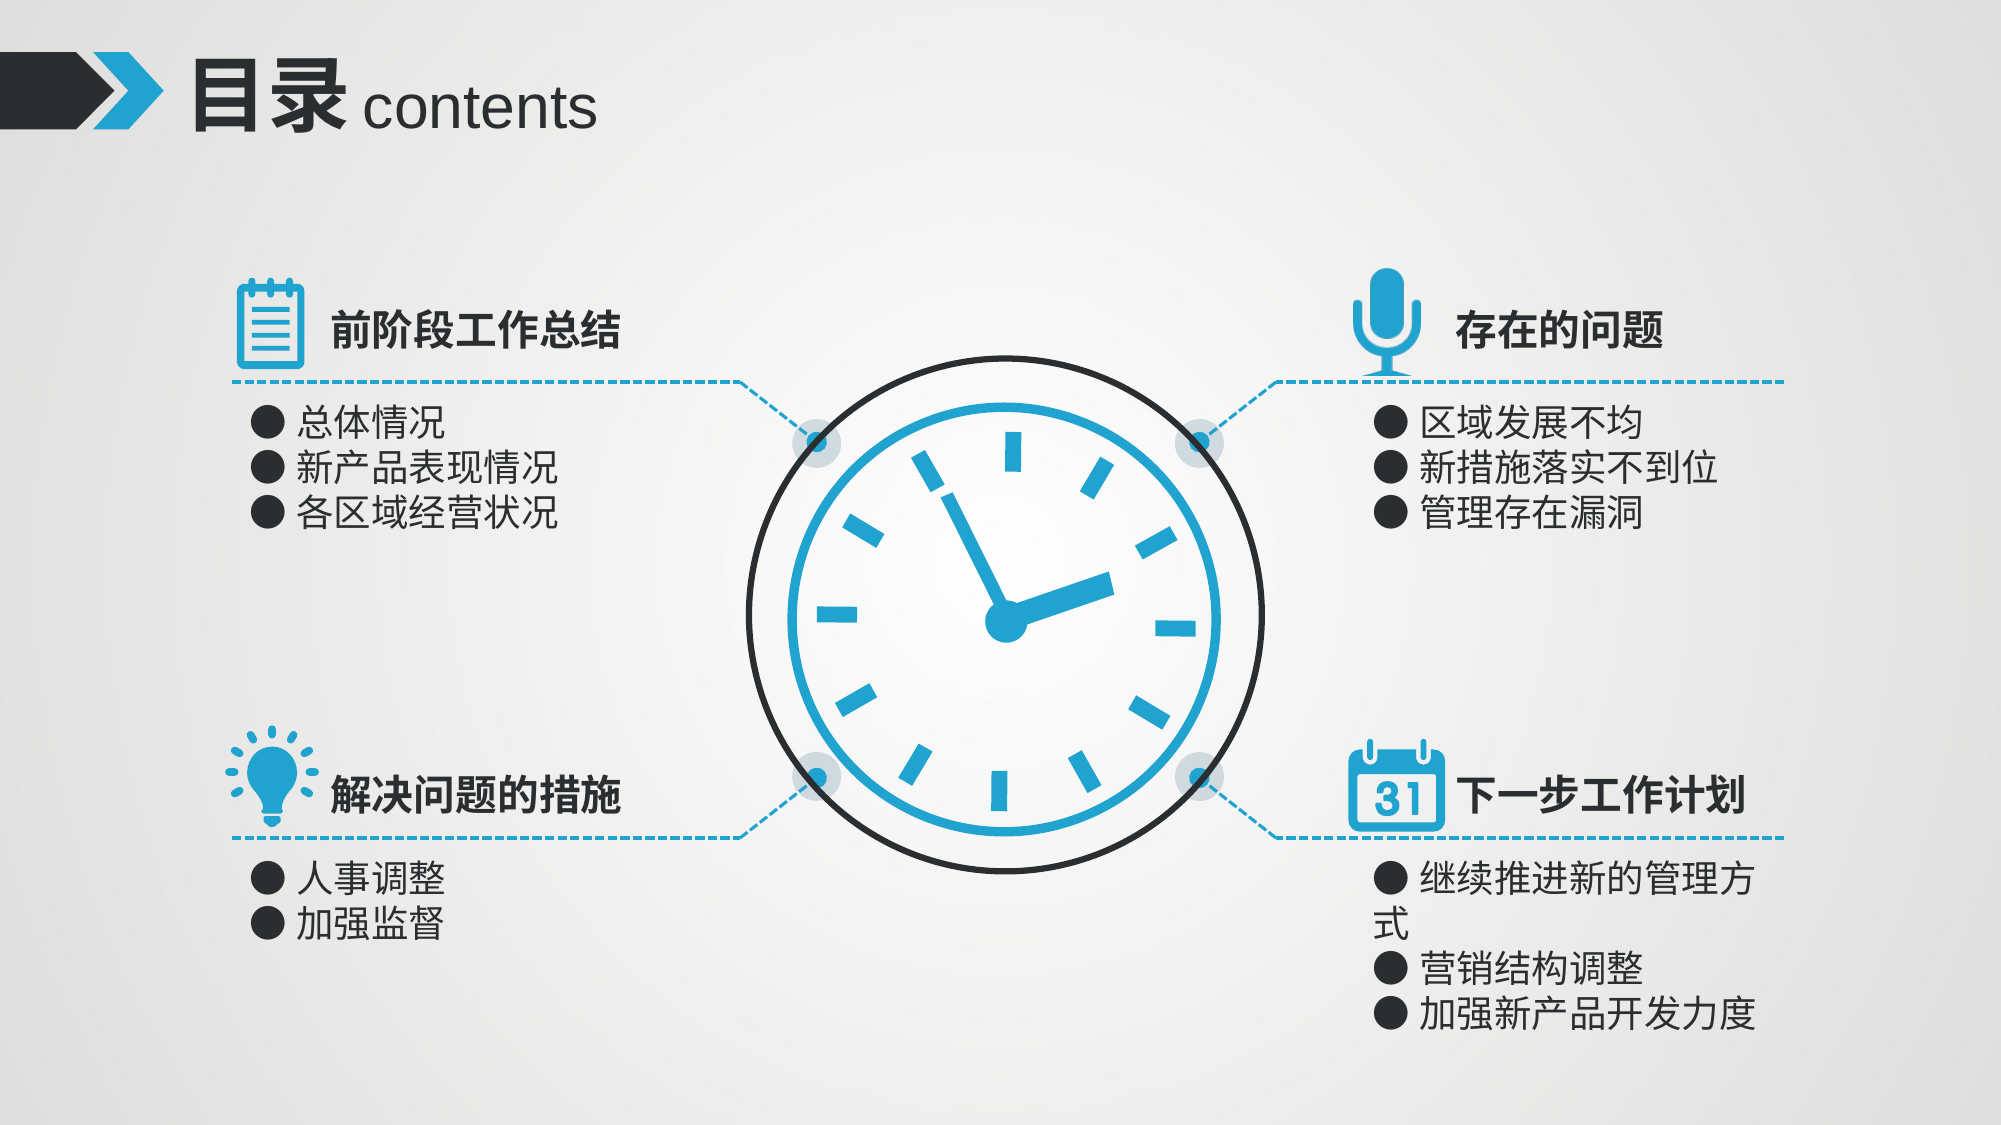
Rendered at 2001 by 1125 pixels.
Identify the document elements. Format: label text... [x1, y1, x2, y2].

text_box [234, 277, 718, 543]
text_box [721, 751, 743, 839]
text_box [722, 381, 743, 469]
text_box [748, 358, 1262, 872]
picture [0, 0, 2001, 1125]
text_box 目录 [169, 40, 387, 145]
text_box [92, 52, 164, 130]
text_box contents [348, 58, 614, 149]
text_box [1352, 268, 1785, 543]
text_box [0, 52, 115, 130]
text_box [1348, 738, 1804, 1000]
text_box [1268, 751, 1343, 839]
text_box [1268, 381, 1347, 469]
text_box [224, 724, 718, 955]
